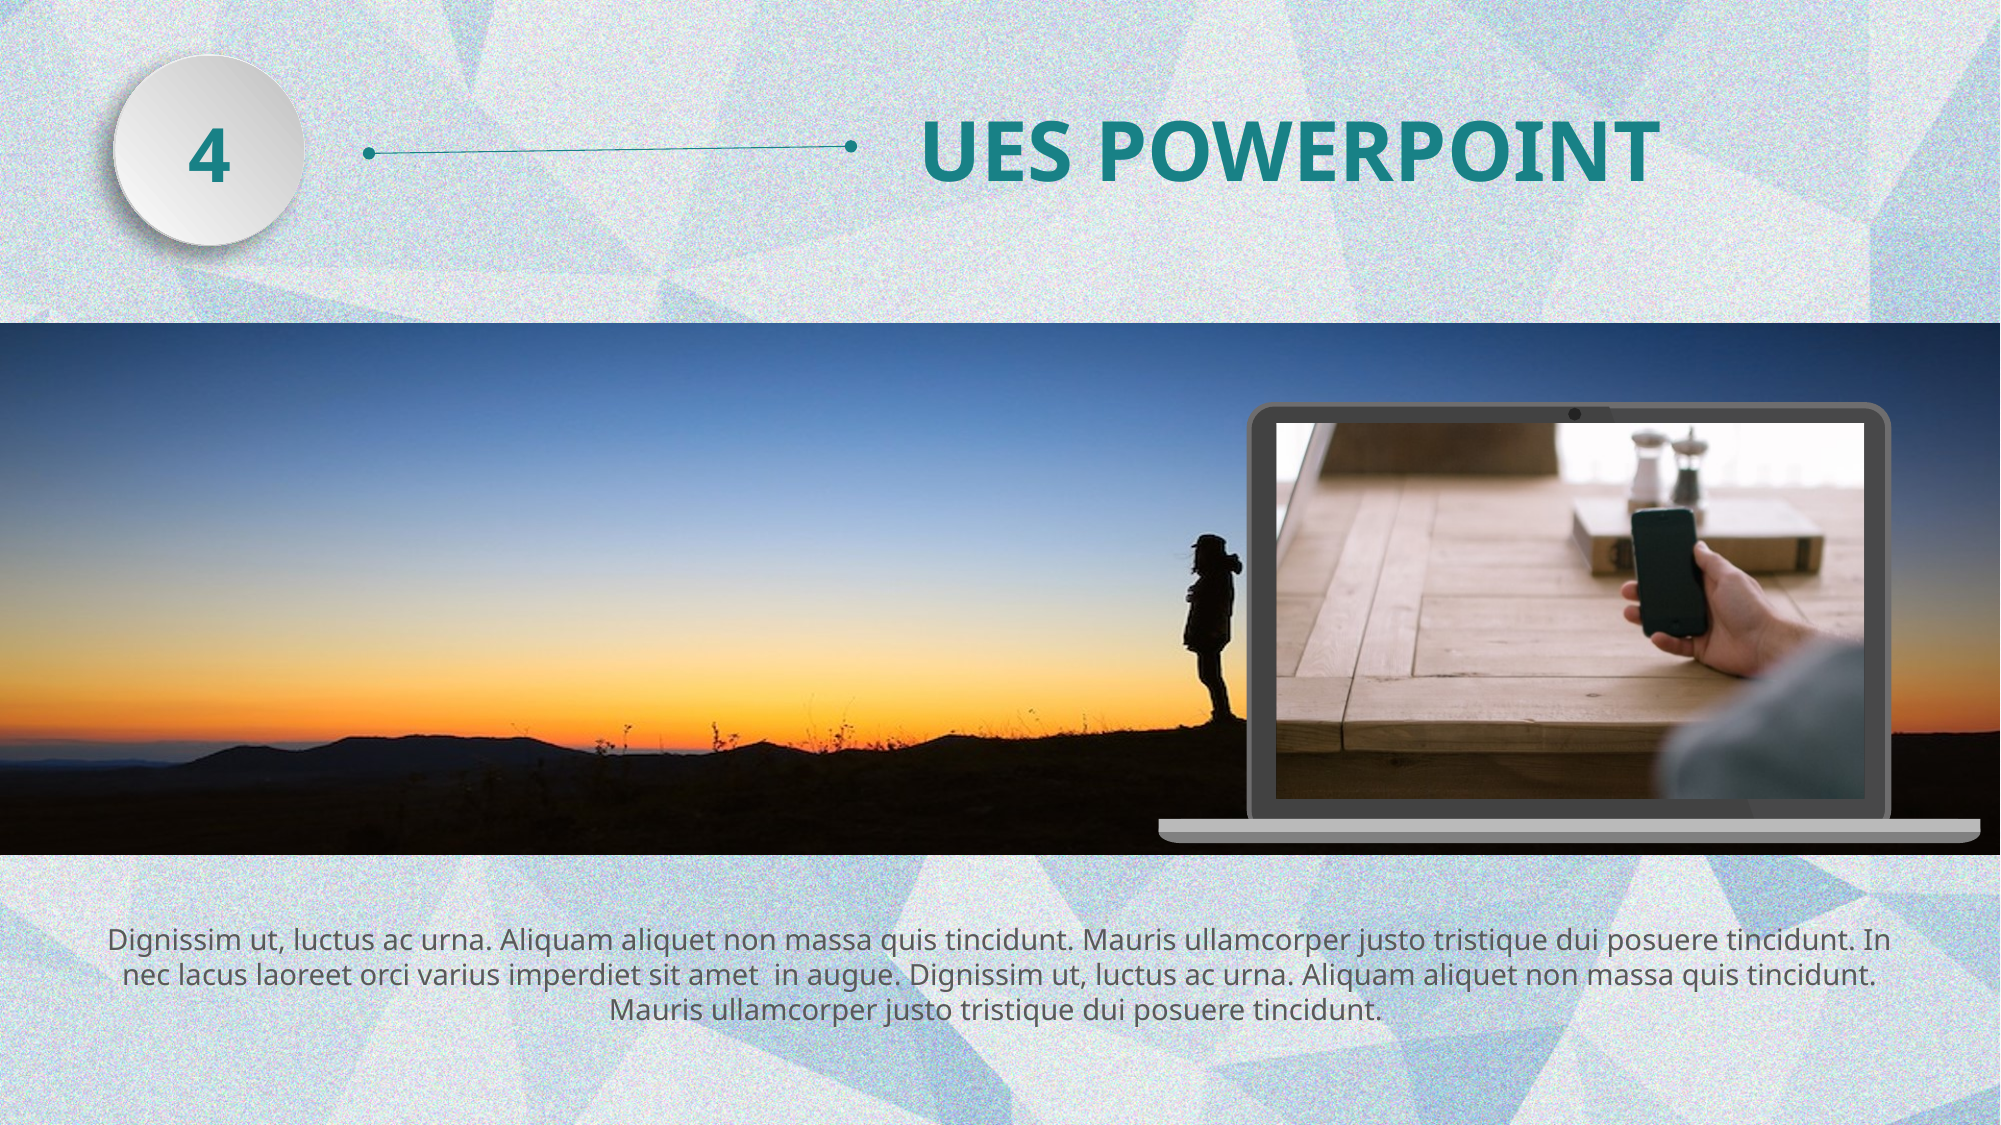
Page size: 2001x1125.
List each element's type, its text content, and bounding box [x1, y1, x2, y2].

text_box Dignissim ut, luctus ac urna. Aliquam aliquet non massa quis tincidunt. Mauris ullamcorper justo tristique dui posuere tincidunt. In nec lacus laoreet orci varius imperdiet sit amet in augue. Dignissim ut, luctus ac urna. Aliquam aliquet non massa quis tincidunt. Mauris ullamcorper justo tristique dui posuere tincidunt. [66, 913, 1933, 1034]
text_box 4 [305, 100, 310, 205]
picture [0, 0, 2001, 1125]
text_box UES POWERPOINT [903, 90, 1678, 206]
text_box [1158, 405, 1981, 844]
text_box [368, 146, 851, 154]
text_box [0, 322, 2000, 856]
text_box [113, 54, 305, 246]
